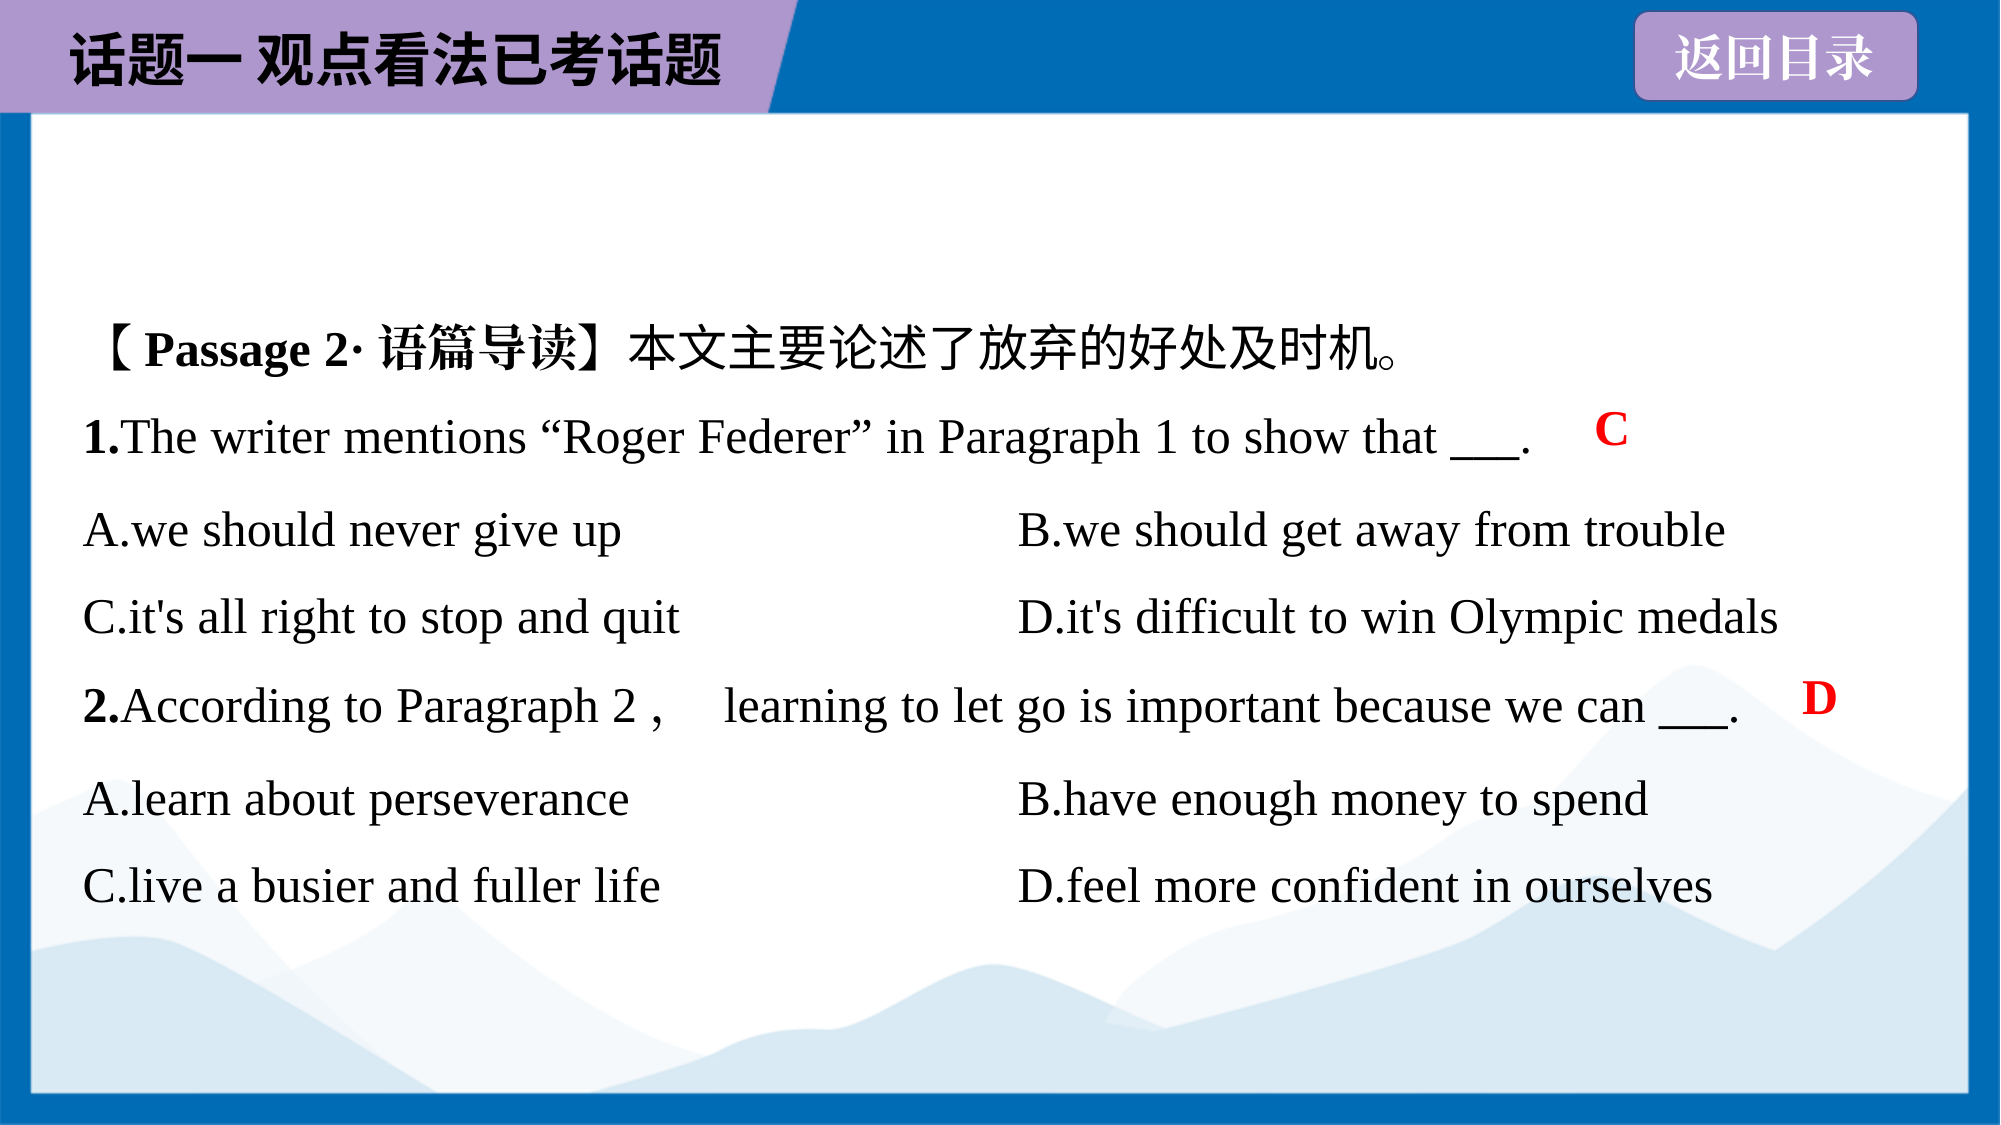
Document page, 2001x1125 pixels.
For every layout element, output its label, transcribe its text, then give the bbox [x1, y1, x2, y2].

text_box 2.According to Paragraph 2， learning to let go is important because we can ___. [82, 644, 1917, 723]
text_box D [1783, 636, 1857, 716]
picture [0, 0, 2000, 1125]
text_box A.we should never give up B.we should get away from trouble C.it's all right to stop and quit D.it's difficult to win Olympic medals [82, 464, 1917, 635]
text_box C [1576, 367, 1649, 447]
text_box 1.The writer mentions “Roger Federer” in Paragraph 1 to show that ___. [82, 375, 1917, 454]
text_box 【Passage 2·语篇导读】本文主要论述了放弃的好处及时机。 [82, 288, 1917, 367]
text_box A.learn about perseverance B.have enough money to spend C.live a busier and fuller life D.feel more confident in ourselves [82, 733, 1917, 904]
